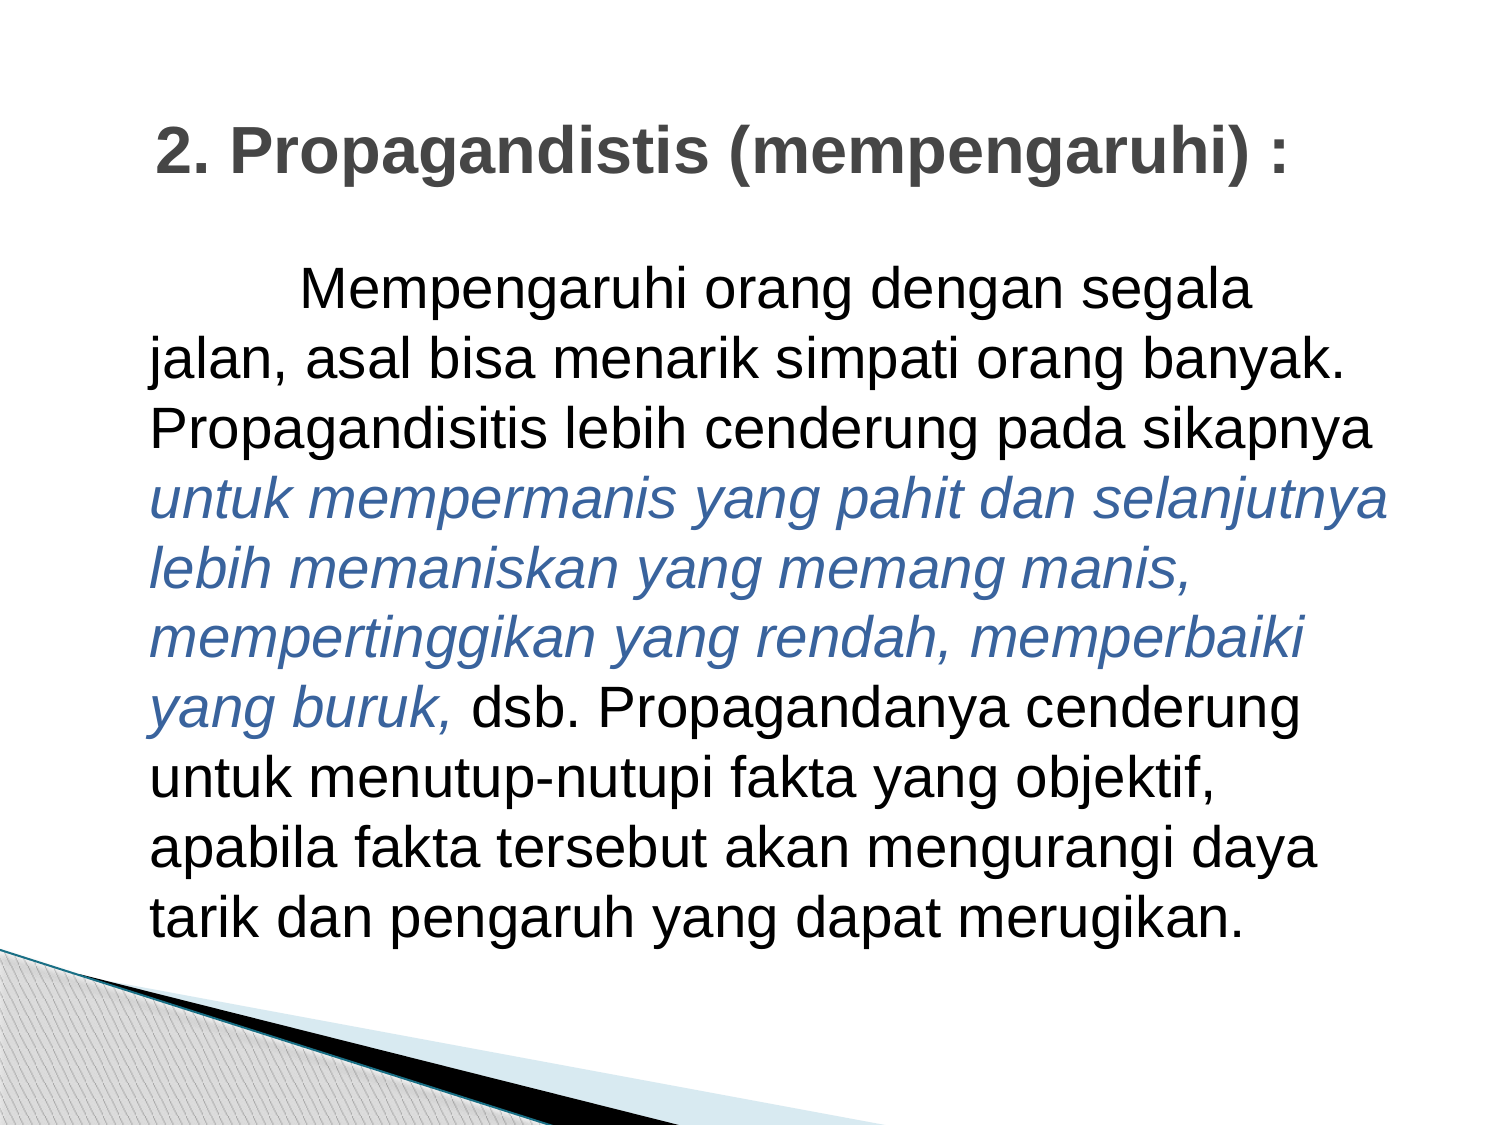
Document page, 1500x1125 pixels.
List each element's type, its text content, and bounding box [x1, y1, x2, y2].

list Mempengaruhi orang dengan segala jalan, asal bisa menarik simpati orang banyak. Propagandisitis lebih cenderung pada sikapnya untuk mempermanis yang pahit dan selanjutnya lebih memaniskan yang memang manis, mempertinggikan yang rendah, memperbaiki yang buruk, dsb. Propagandanya cenderung untuk menutup-nutupi fakta yang objektif, apabila fakta tersebut akan mengurangi daya tarik dan pengaruh yang dapat merugikan. [75, 243, 1425, 986]
title 2. Propagandistis (mempengaruhi) : [140, 82, 1425, 211]
